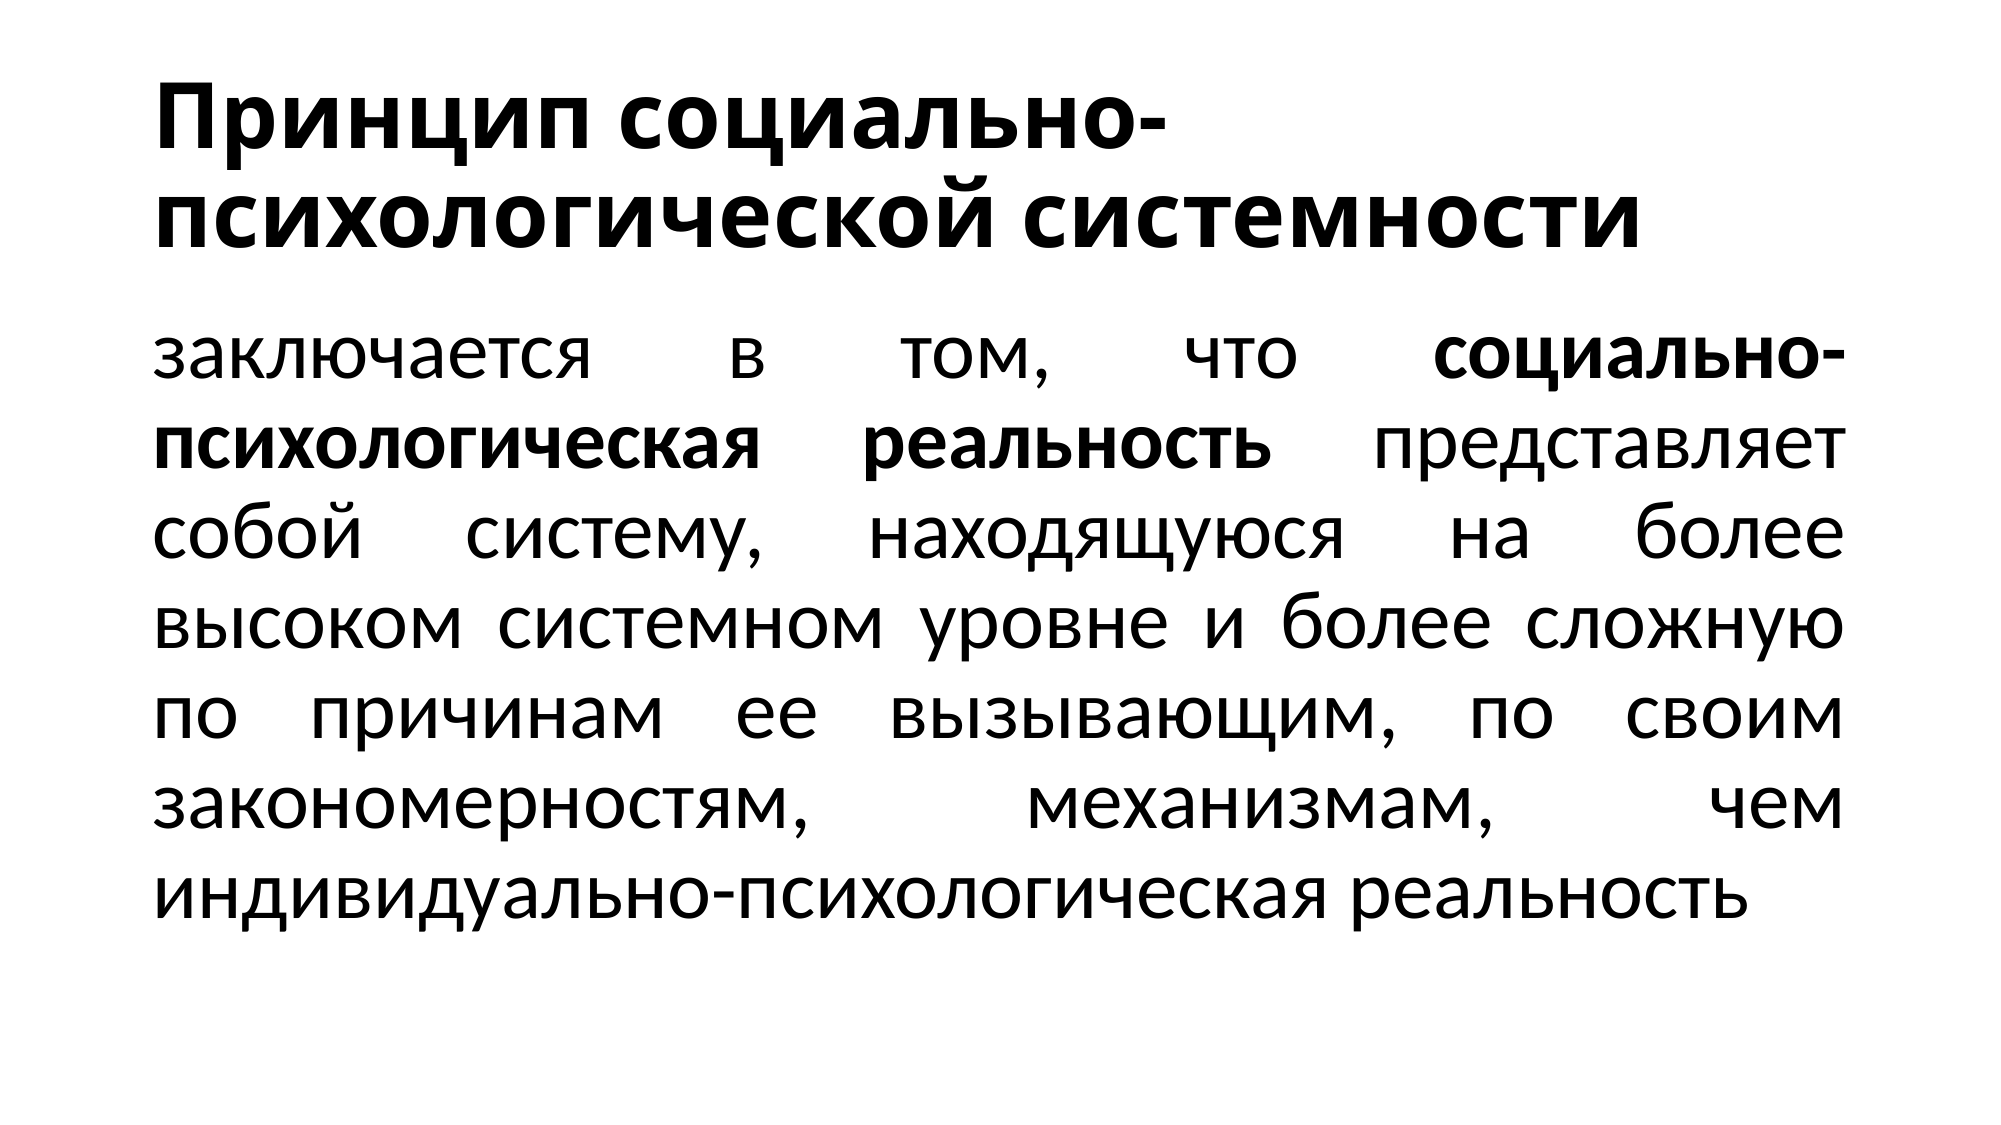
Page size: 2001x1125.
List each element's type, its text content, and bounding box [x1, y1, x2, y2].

list заключается в том, что социально-психологическая реальность представляет собой систему, находящуюся на более высоком системном уровне и более сложную по причинам ее вызывающим, по своим закономерностям, механизмам, чем индивидуально-психологическая реальность [137, 299, 1863, 1014]
title Принцип социально-психологической системности [137, 59, 1863, 278]
